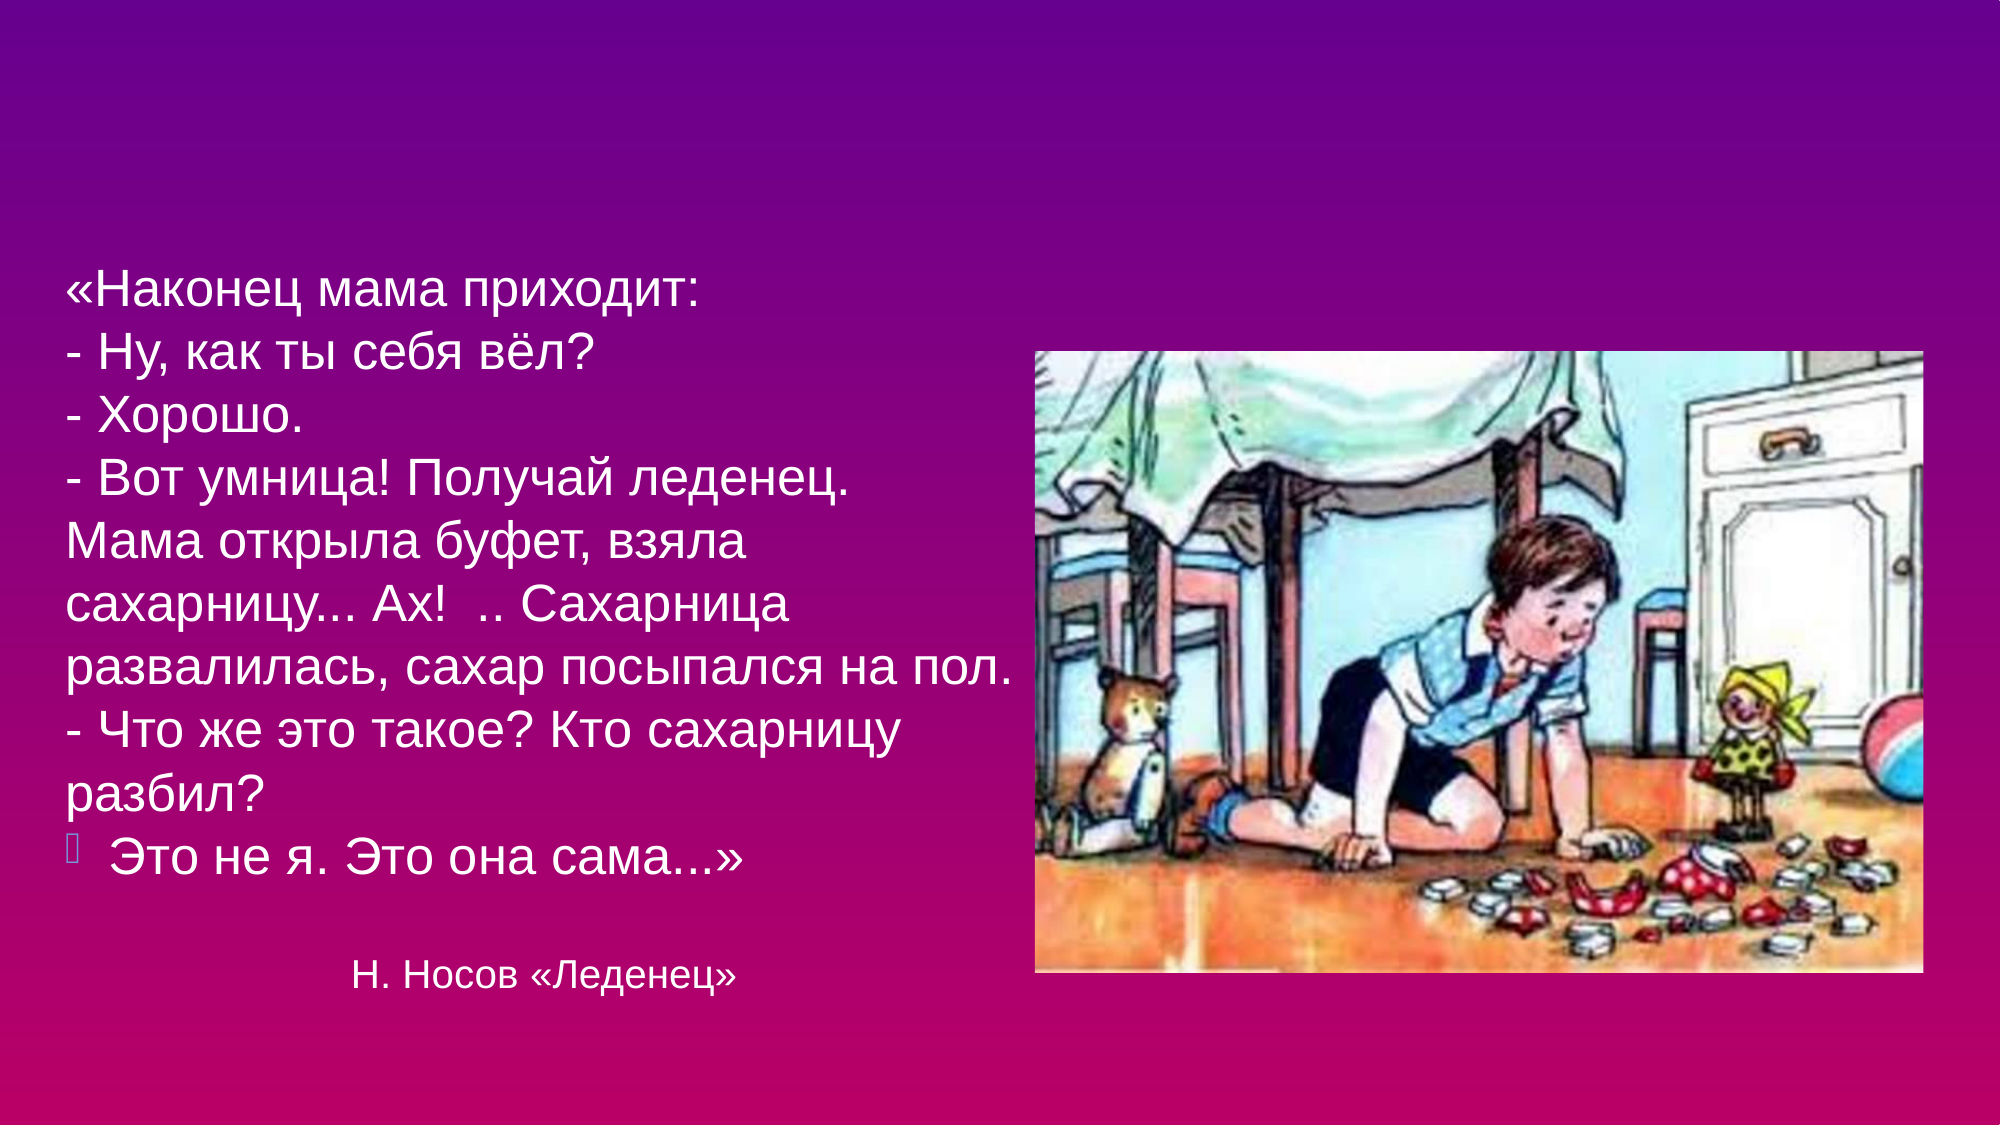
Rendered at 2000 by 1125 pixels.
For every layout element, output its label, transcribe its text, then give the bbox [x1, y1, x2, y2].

list «Наконец мама приходит: - Ну, как ты себя вёл? - Хорошо. - Вот умница! Получай леденец. Мама открыла буфет, взяла сахарницу... Ах! .. Сахарница развалилась, сахар посыпался на пол. - Что же это такое? Кто сахарницу разбил? Это не я. Это она сама...» Н. Носов «Леденец» [50, 246, 1039, 1075]
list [1036, 353, 1922, 972]
